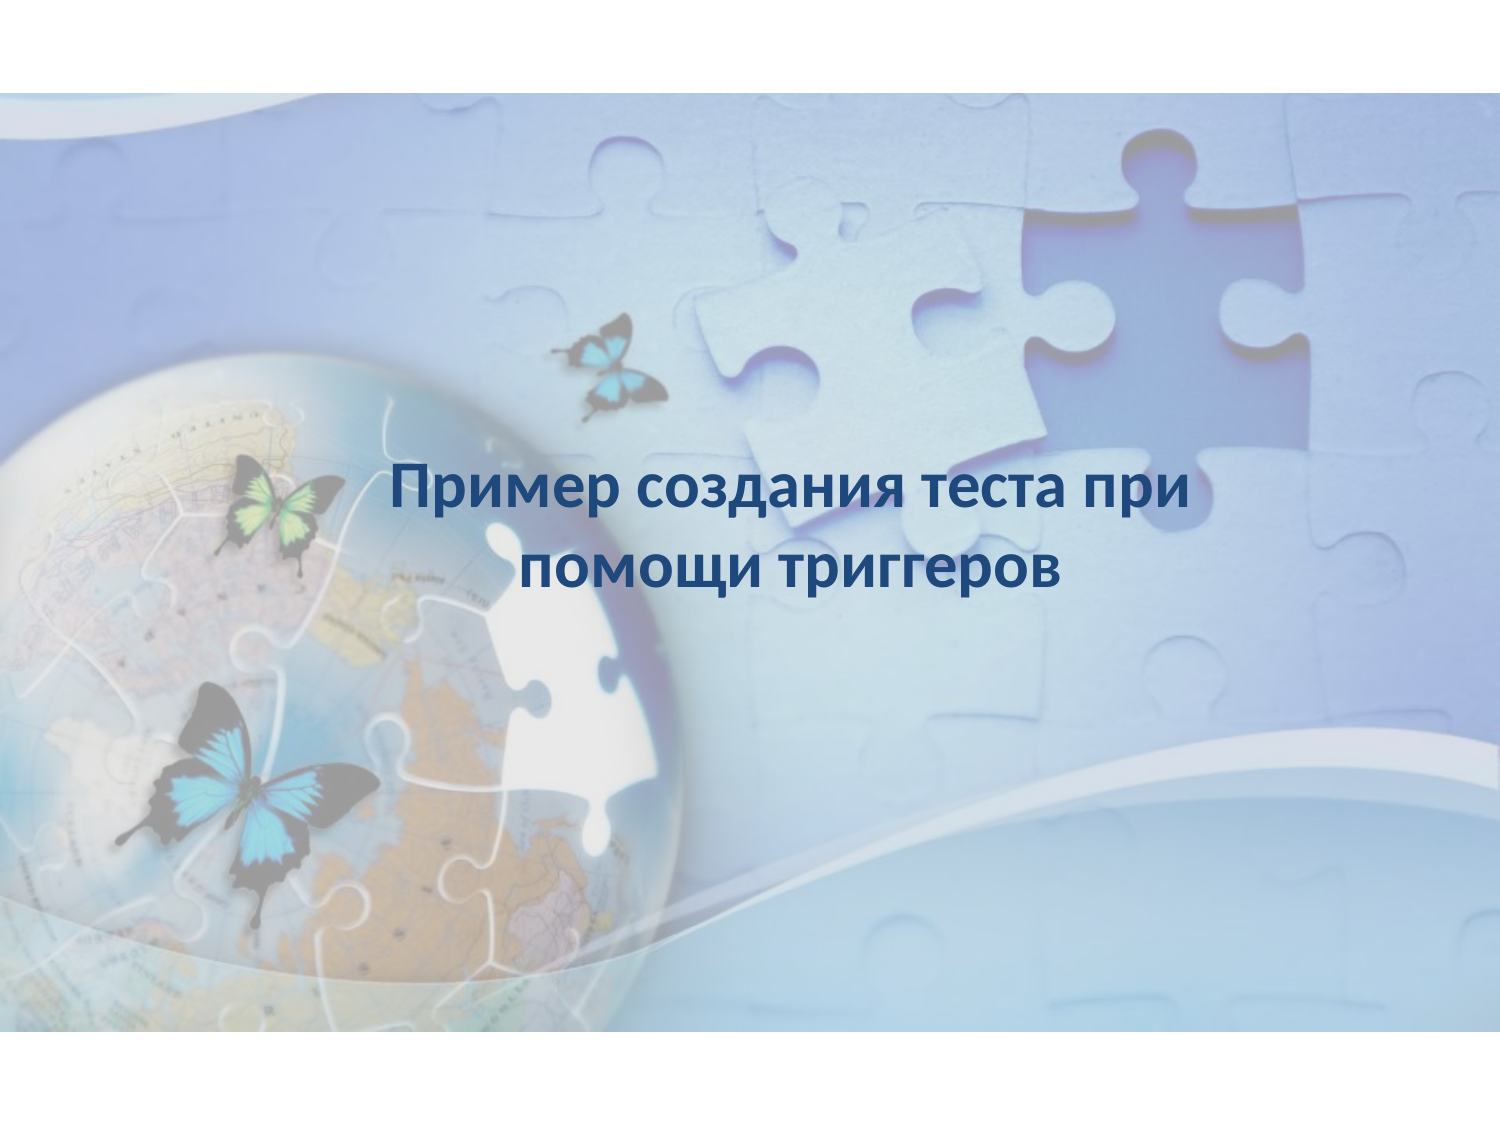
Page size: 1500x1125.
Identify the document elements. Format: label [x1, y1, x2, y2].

picture [0, 93, 1500, 1032]
